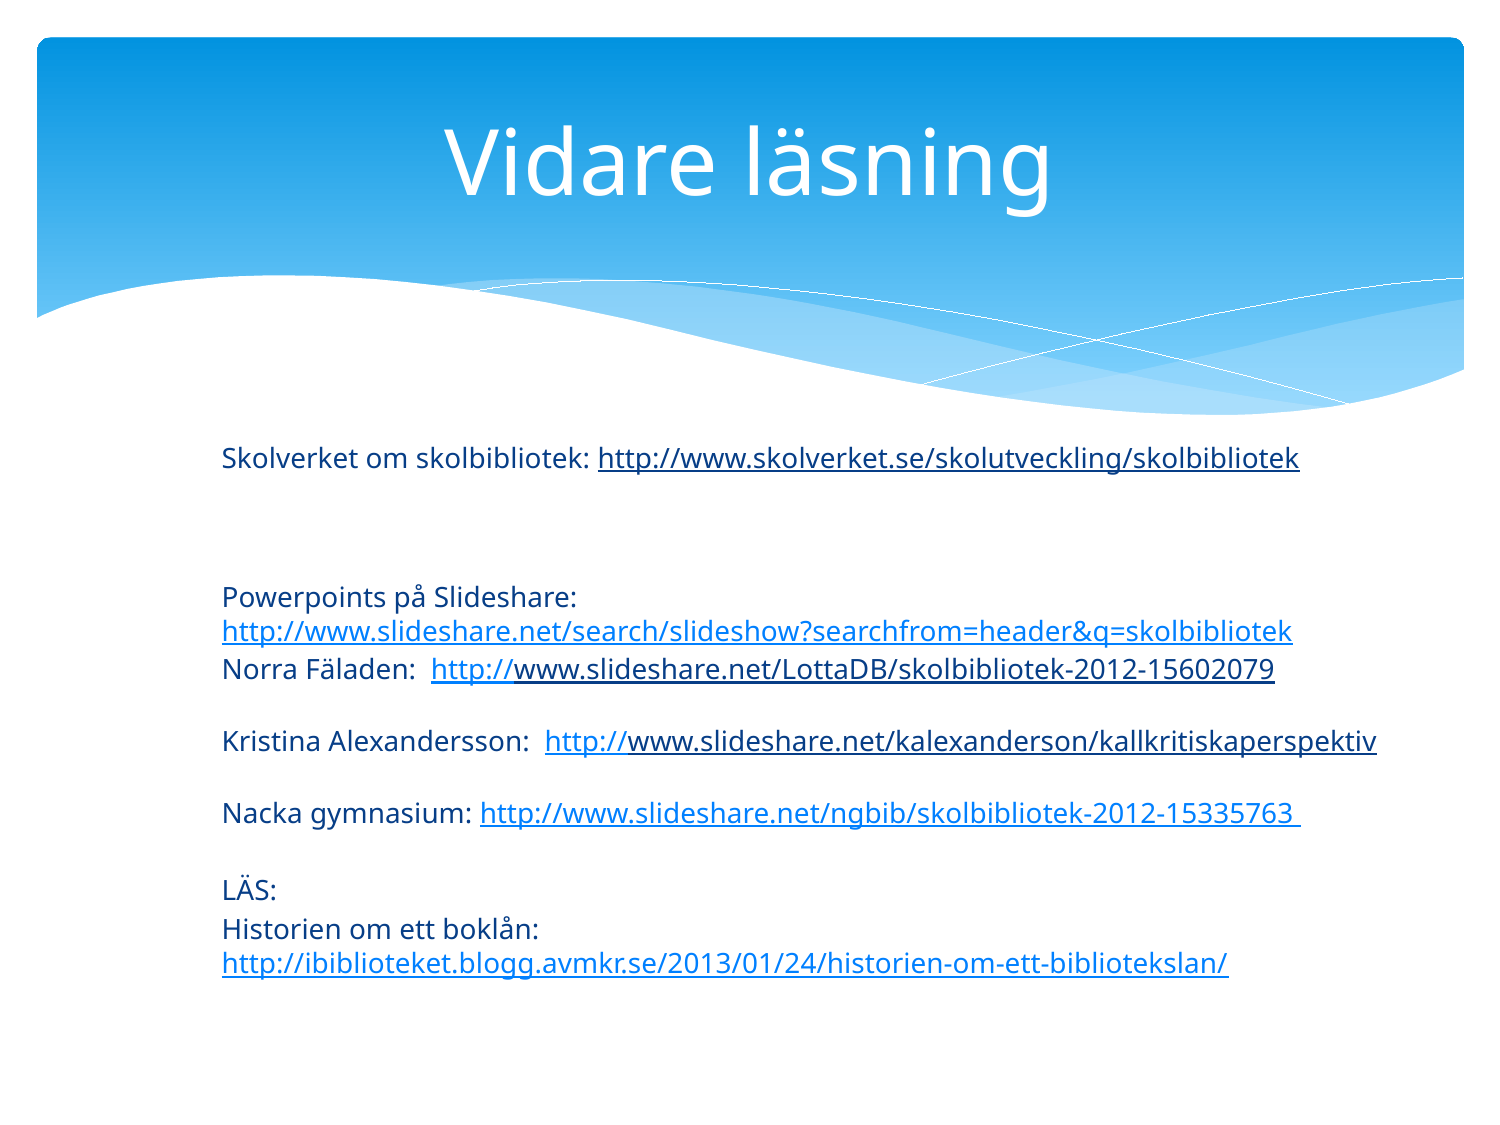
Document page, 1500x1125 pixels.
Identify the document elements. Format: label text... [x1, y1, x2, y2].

list Skolverket om skolbibliotek: http://www.skolverket.se/skolutveckling/skolbibliotek Powerpoints på Slideshare: http://www.slideshare.net/search/slideshow?searchfrom=header&q=skolbibliotek Norra Fäladen: http://www.slideshare.net/LottaDB/skolbibliotek-2012-15602079 Kristina Alexandersson: http://www.slideshare.net/kalexanderson/kallkritiskaperspektiv Nacka gymnasium: http://www.slideshare.net/ngbib/skolbibliotek-2012-15335763 LÄS: Historien om ett boklån: http://ibiblioteket.blogg.avmkr.se/2013/01/24/historien-om-ett-bibliotekslan/ [206, 432, 1422, 999]
title Vidare läsning [75, 55, 1425, 261]
